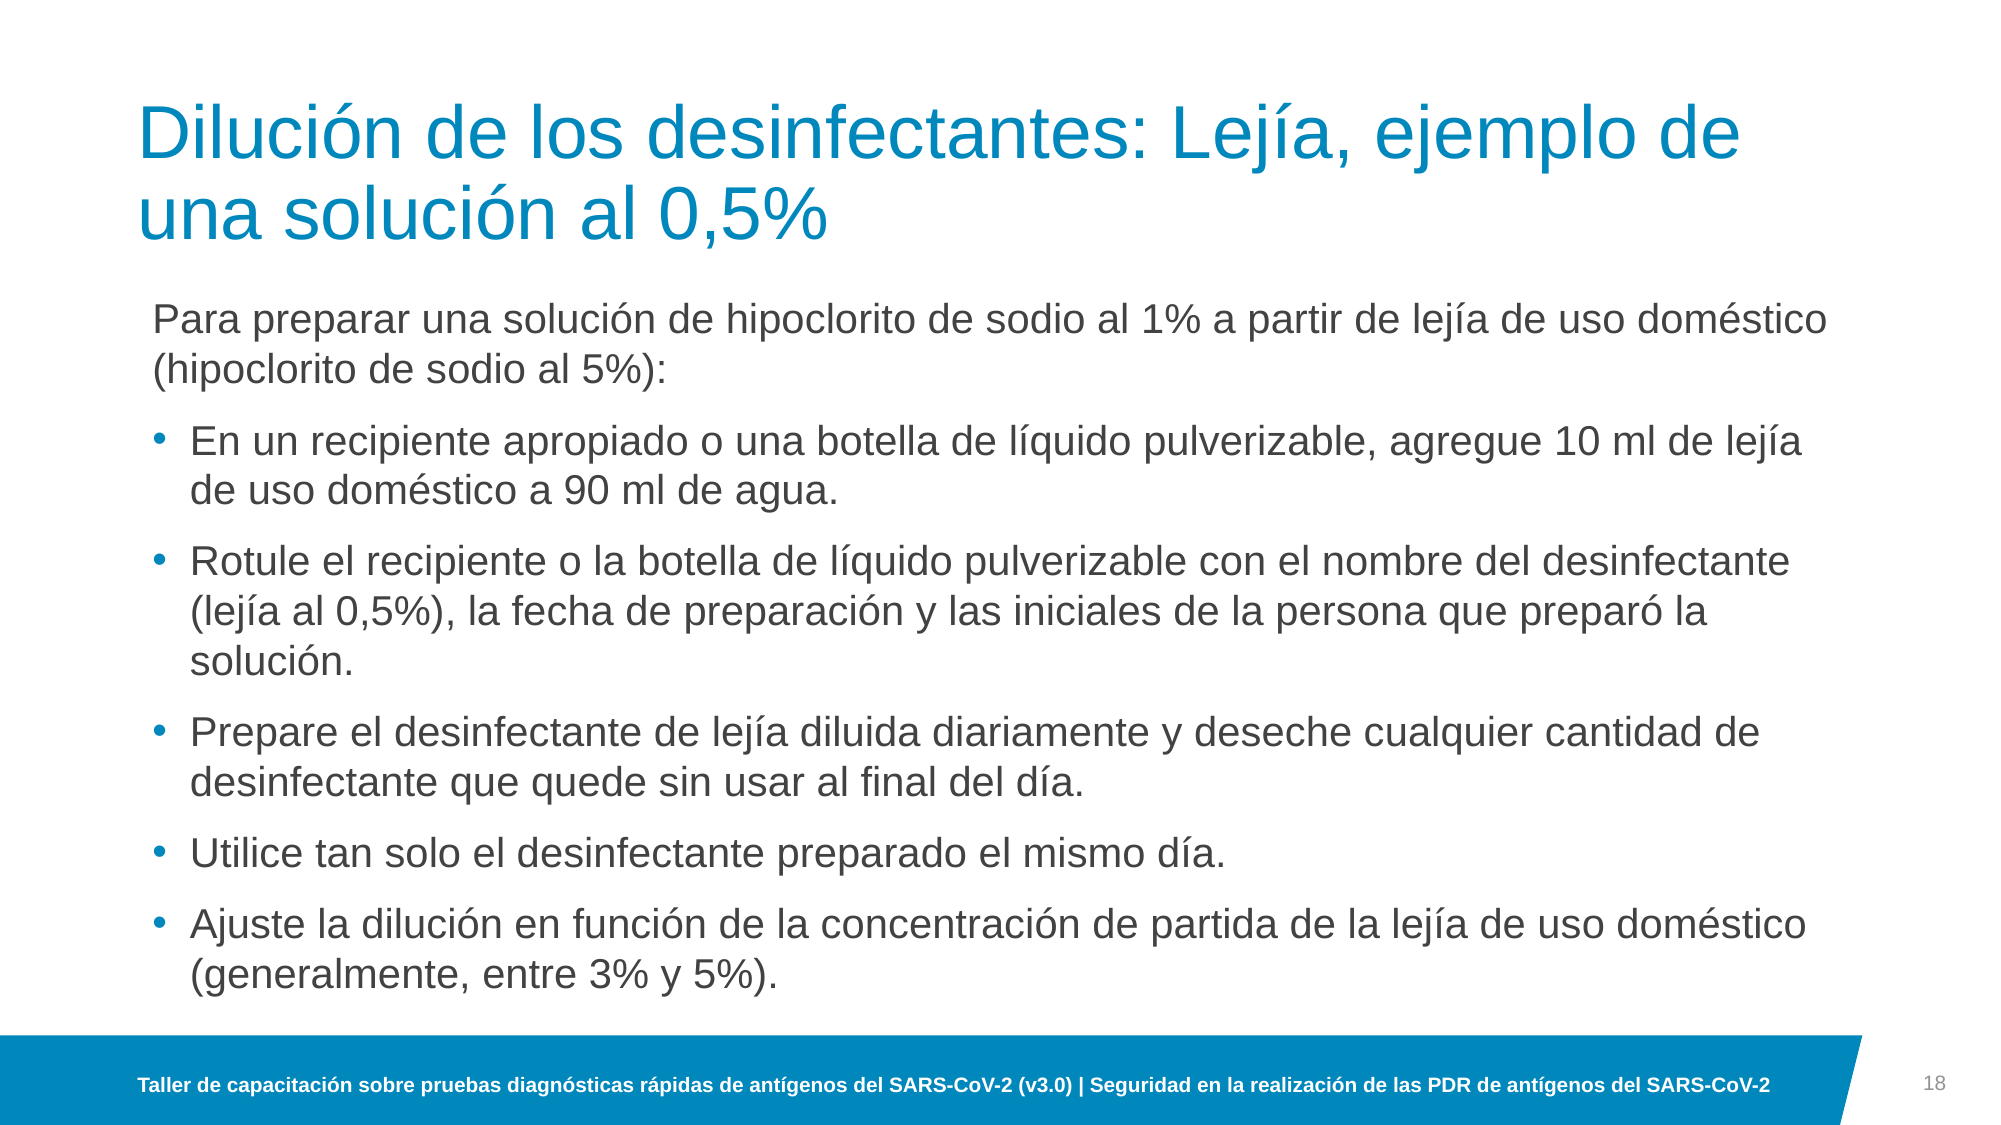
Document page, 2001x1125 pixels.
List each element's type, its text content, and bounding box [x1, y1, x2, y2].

footer Taller de capacitación sobre pruebas diagnósticas rápidas de antígenos del SARS-CoV-2 (v3.0) | Seguridad en la realización de las PDR de antígenos del SARS-CoV-2 [137, 1042, 1805, 1125]
list Para preparar una solución de hipoclorito de sodio al 1% a partir de lejía de uso doméstico (hipoclorito de sodio al 5%): En un recipiente apropiado o una botella de líquido pulverizable, agregue 10 ml de lejía de uso doméstico a 90 ml de agua. Rotule el recipiente o la botella de líquido pulverizable con el nombre del desinfectante (lejía al 0,5%), la fecha de preparación y las iniciales de la persona que preparó la solución. Prepare el desinfectante de lejía diluida diariamente y deseche cualquier cantidad de desinfectante que quede sin usar al final del día. Utilice tan solo el desinfectante preparado el mismo día. Ajuste la dilución en función de la concentración de partida de la lejía de uso doméstico (generalmente, entre 3% y 5%). [137, 284, 1863, 1014]
slide_number 18 [1862, 1035, 1947, 1125]
title Dilución de los desinfectantes: Lejía, ejemplo de una solución al 0,5% [137, 100, 1863, 256]
